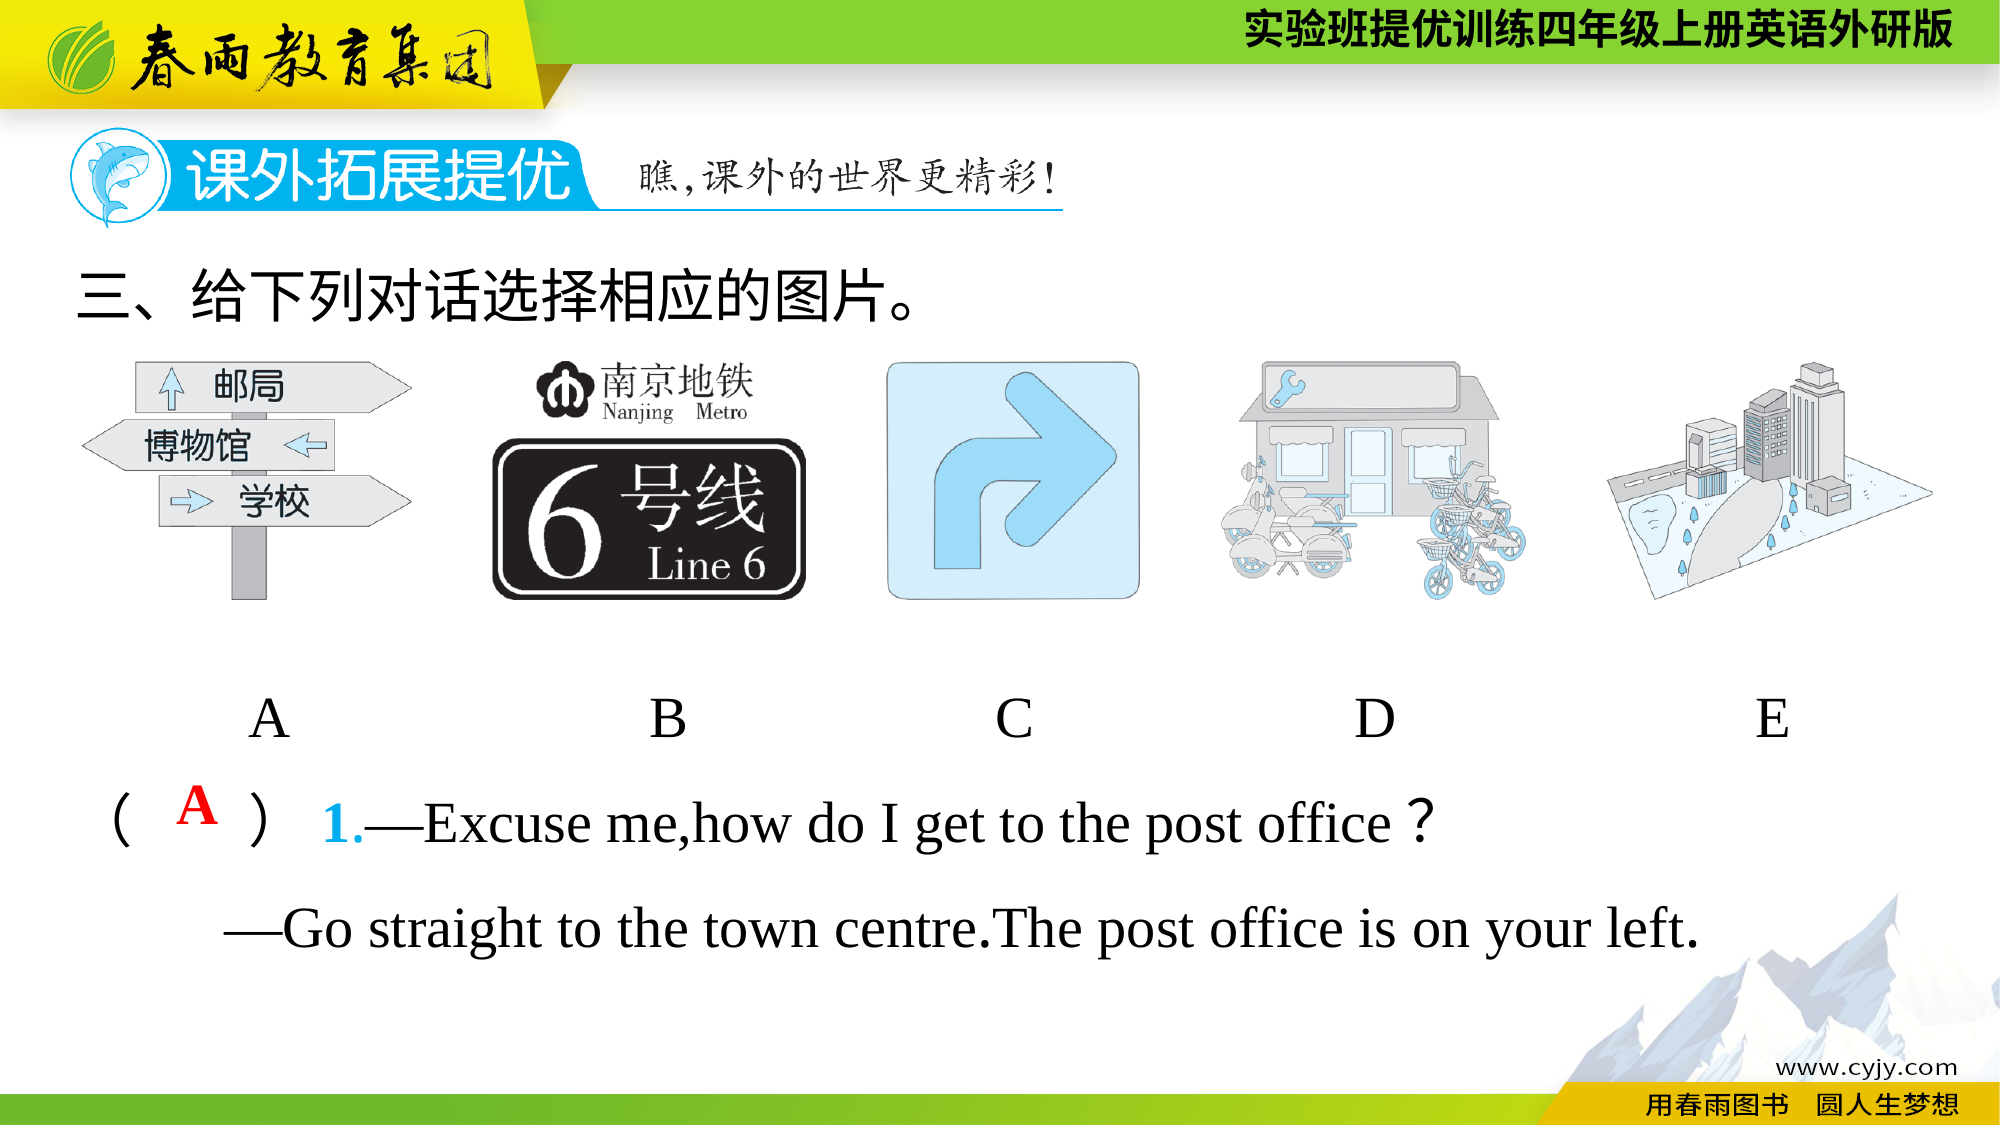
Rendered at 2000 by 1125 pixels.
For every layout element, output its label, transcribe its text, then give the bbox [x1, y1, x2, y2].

picture [0, 0, 2000, 1125]
text_box A [161, 758, 234, 844]
list 三、给下列对话选择相应的图片。 A B C D E （ ）1.—Excuse me,how do I get to the post office？ —Go straight to the town centre.The post office is on your left. [59, 216, 1944, 975]
